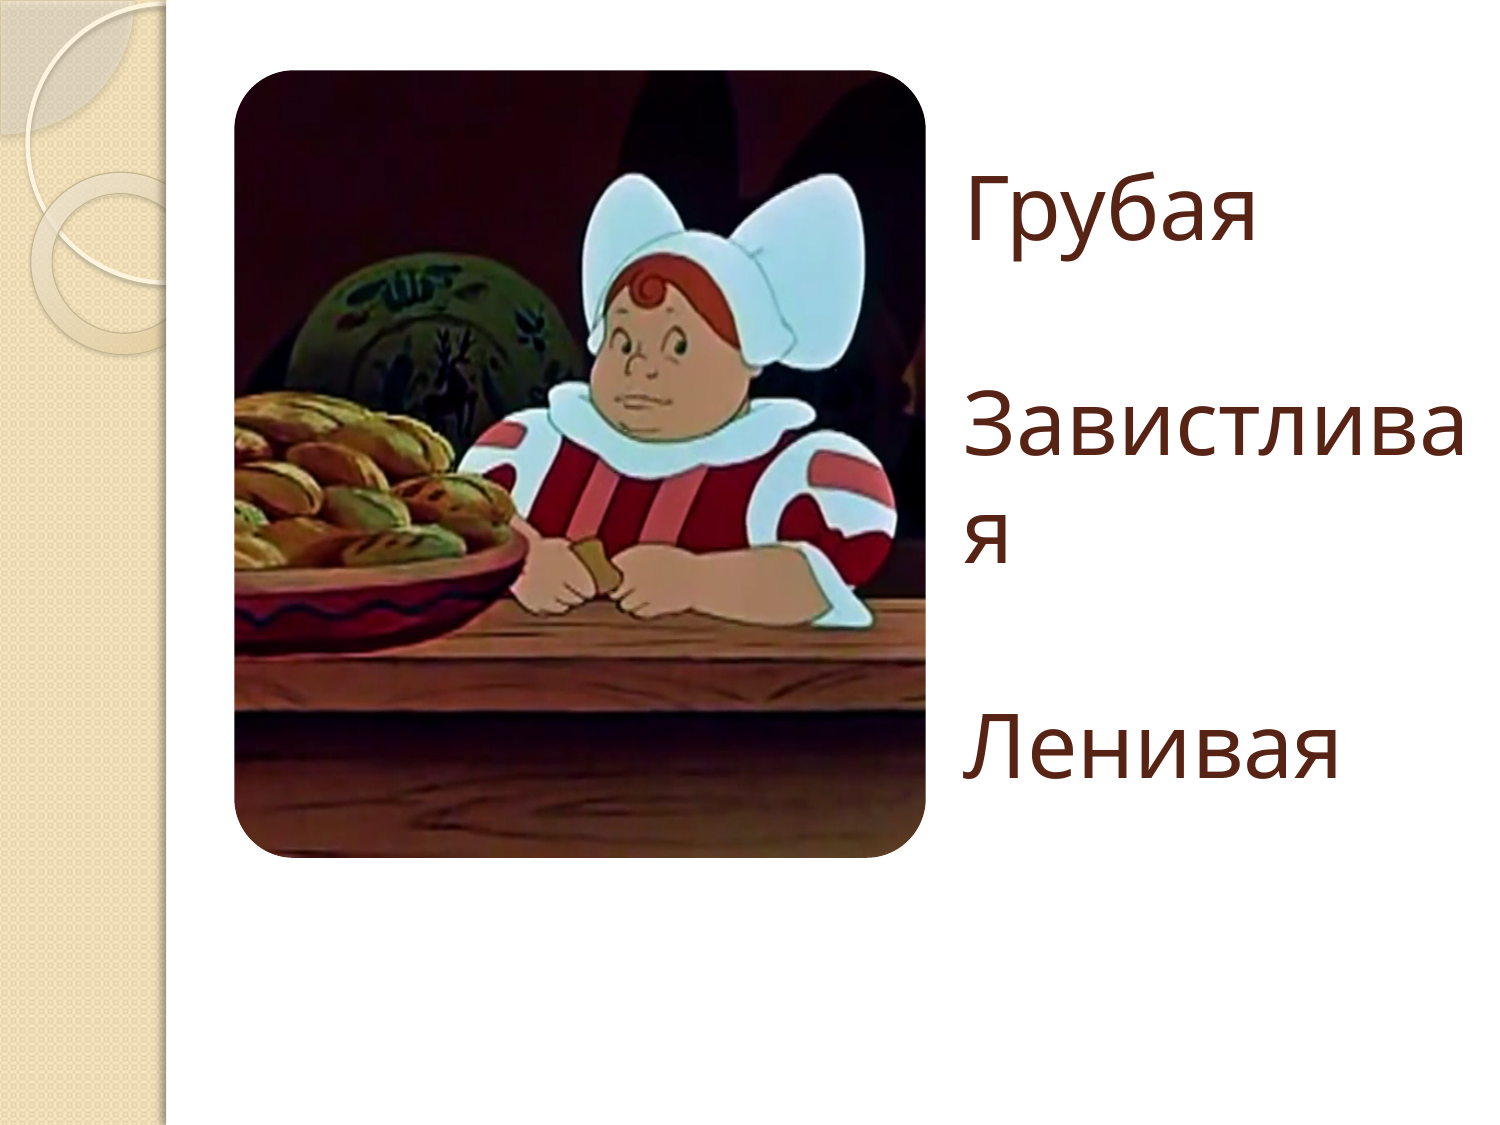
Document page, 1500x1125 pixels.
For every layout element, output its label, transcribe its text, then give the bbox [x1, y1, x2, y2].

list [234, 70, 926, 859]
title Грубая Завистливая Ленивая [949, 45, 1500, 903]
